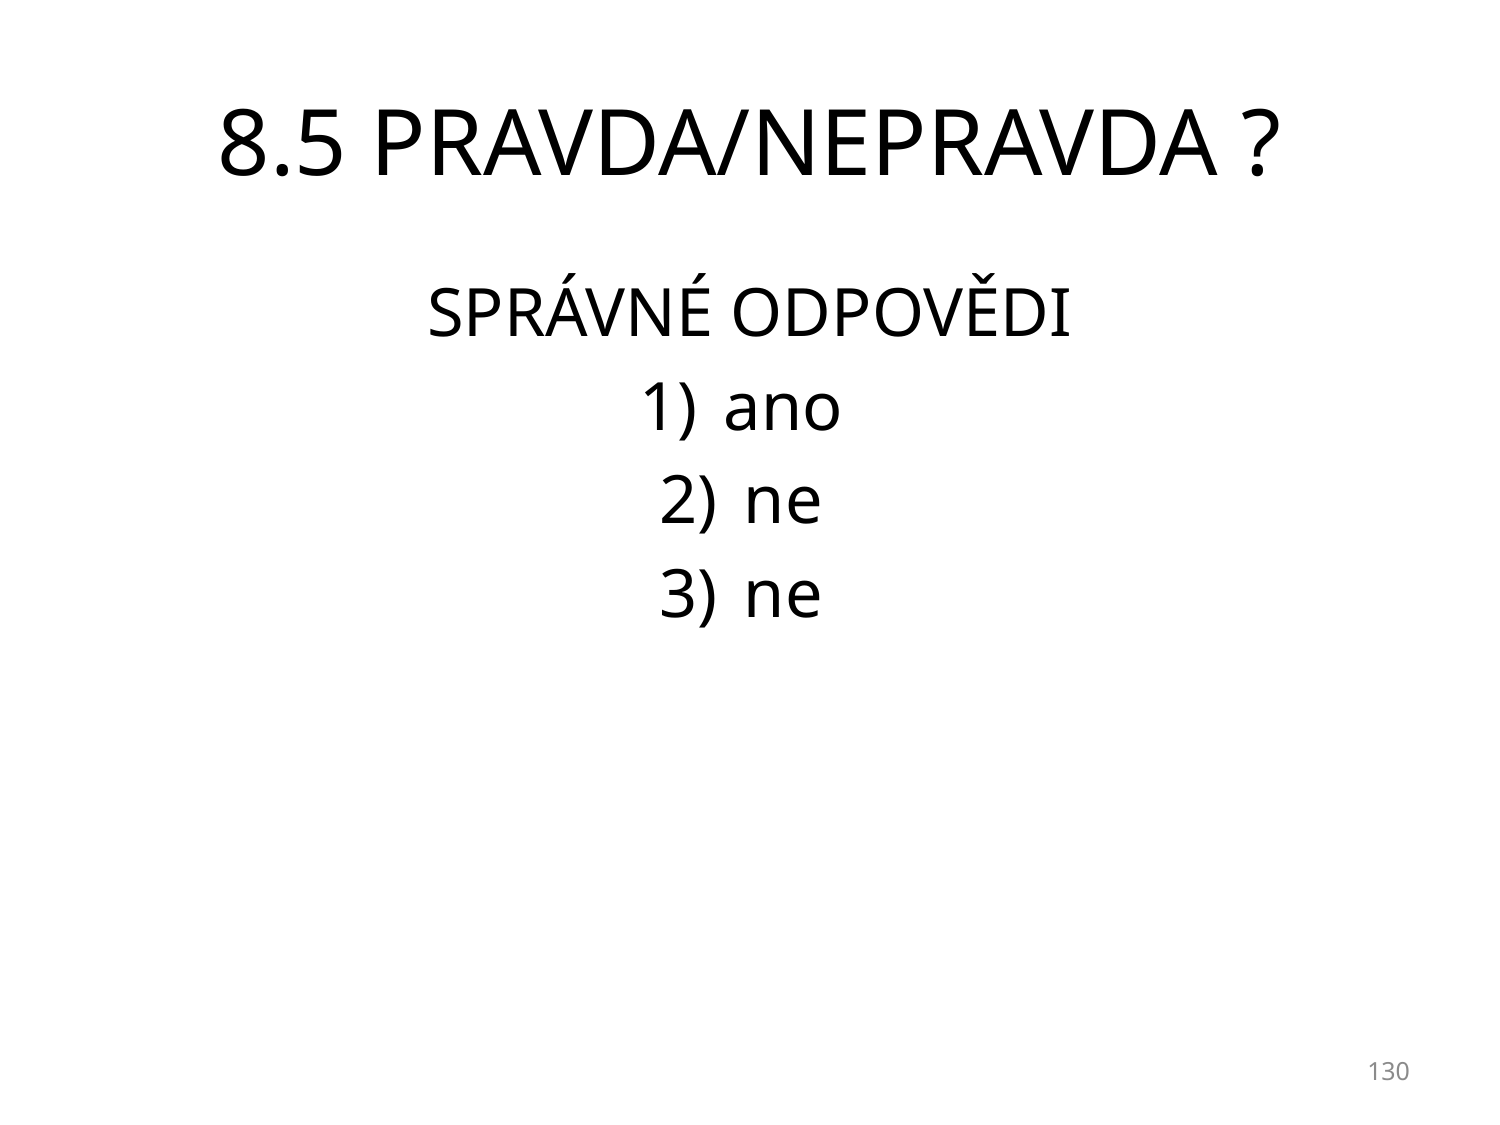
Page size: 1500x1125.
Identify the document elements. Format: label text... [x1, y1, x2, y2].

title 8.5 PRAVDA/NEPRAVDA ? [75, 45, 1425, 233]
list SPRÁVNÉ ODPOVĚDI ano ne ne [75, 262, 1425, 1005]
slide_number 130 [1074, 1042, 1425, 1103]
